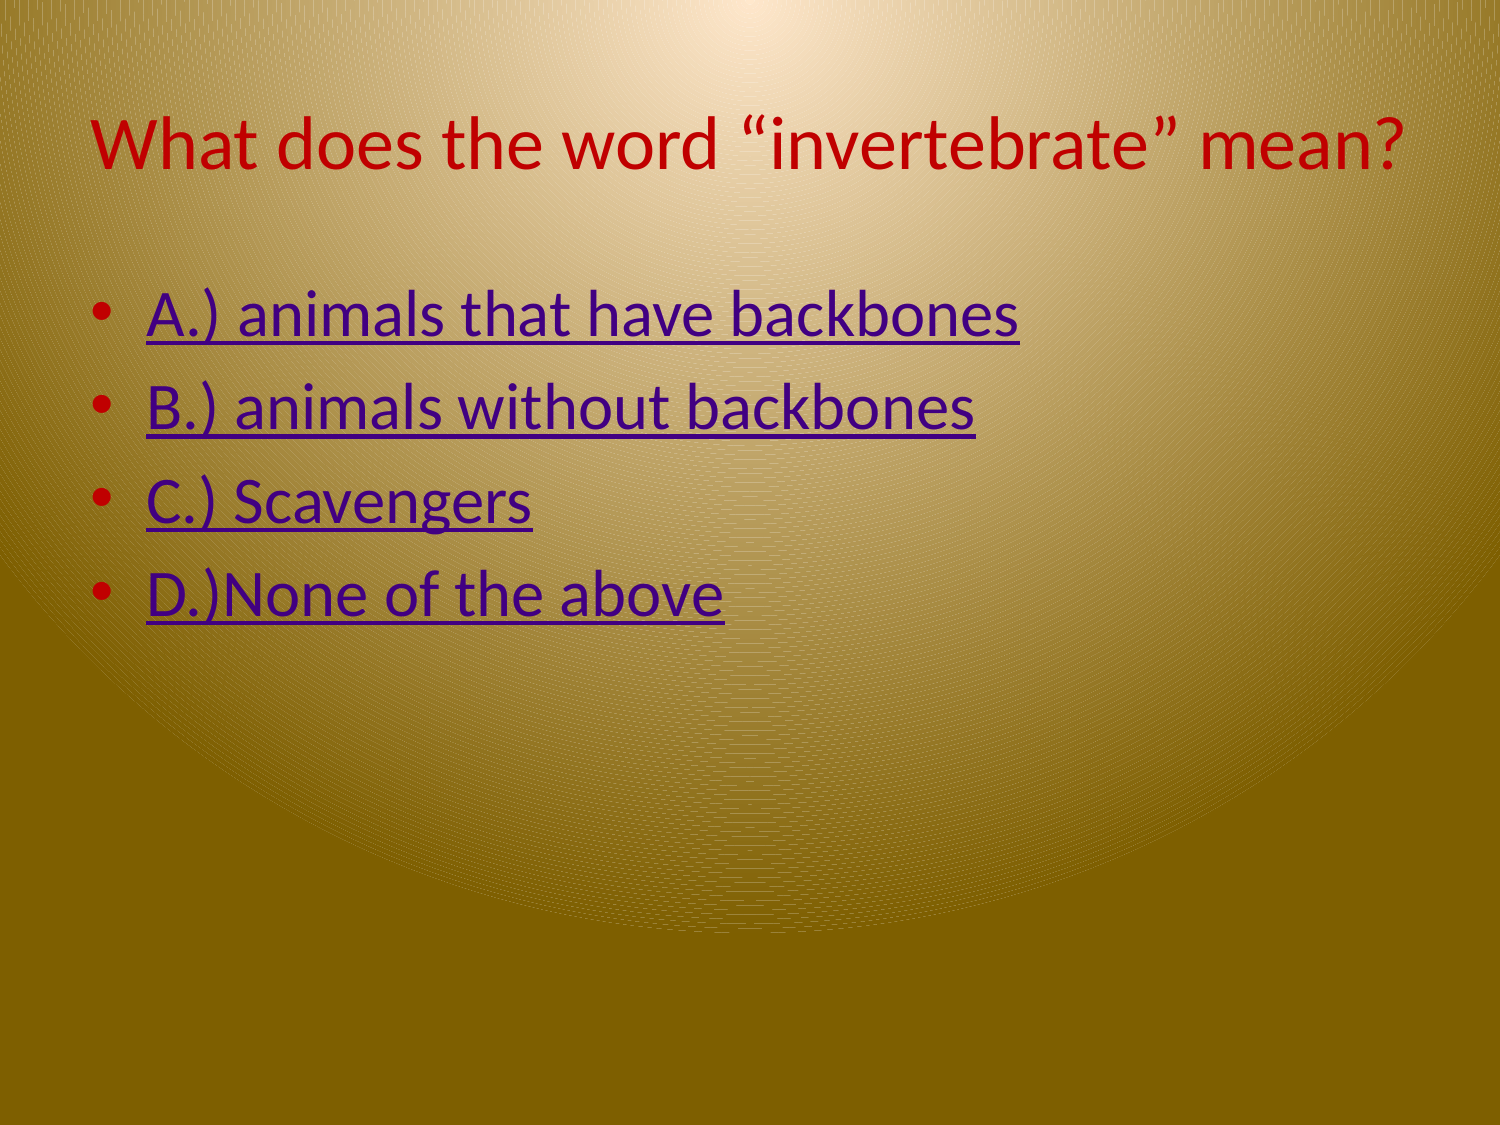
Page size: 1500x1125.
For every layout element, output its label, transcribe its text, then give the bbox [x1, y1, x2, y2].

title What does the word “invertebrate” mean? [75, 45, 1425, 233]
list A.) animals that have backbones B.) animals without backbones C.) Scavengers D.)None of the above [75, 262, 1425, 1005]
